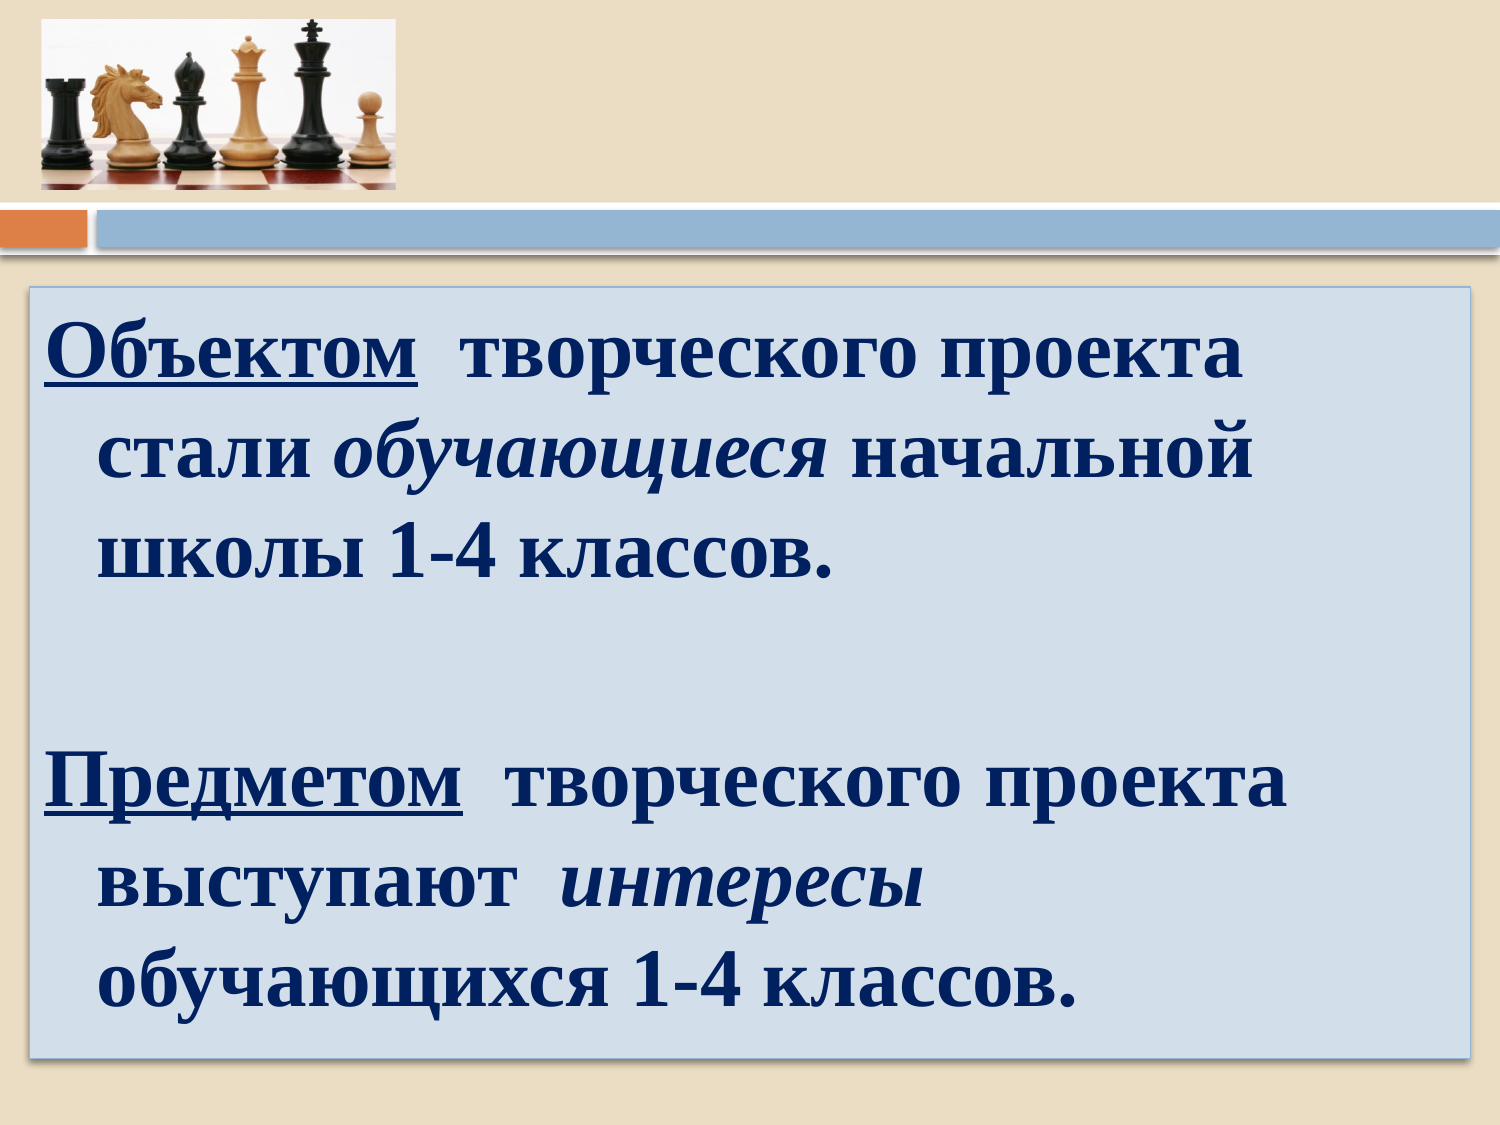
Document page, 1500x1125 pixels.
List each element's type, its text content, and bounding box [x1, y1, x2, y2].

list Объектом творческого проекта стали обучающиеся начальной школы 1-4 классов. Предметом творческого проекта выступают интересы обучающихся 1-4 классов. [29, 286, 1471, 1059]
picture [40, 18, 396, 191]
